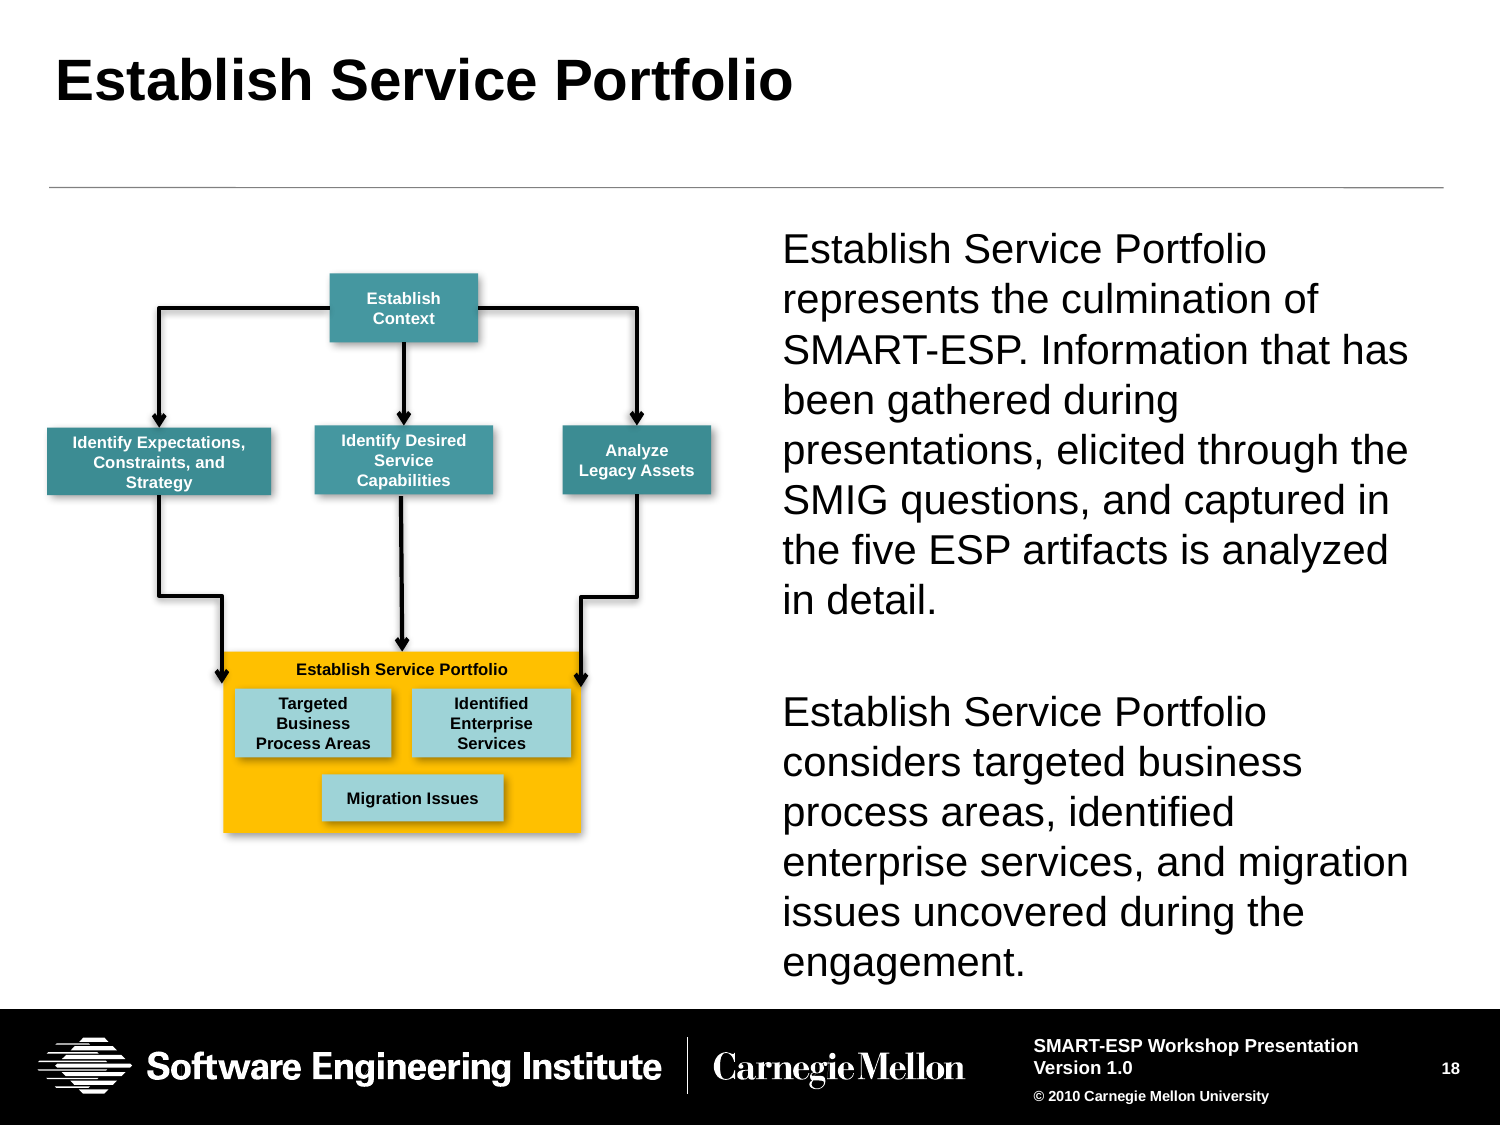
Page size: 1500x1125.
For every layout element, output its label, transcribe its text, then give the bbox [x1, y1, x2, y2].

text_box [46, 273, 712, 834]
title Establish Service Portfolio [55, 49, 1451, 114]
list Establish Service Portfolio represents the culmination of SMART-ESP. Information that has been gathered during presentations, elicited through the SMIG questions, and captured in the five ESP artifacts is analyzed in detail. Establish Service Portfolio considers targeted business process areas, identified enterprise services, and migration issues uncovered during the engagement. [782, 222, 1421, 957]
